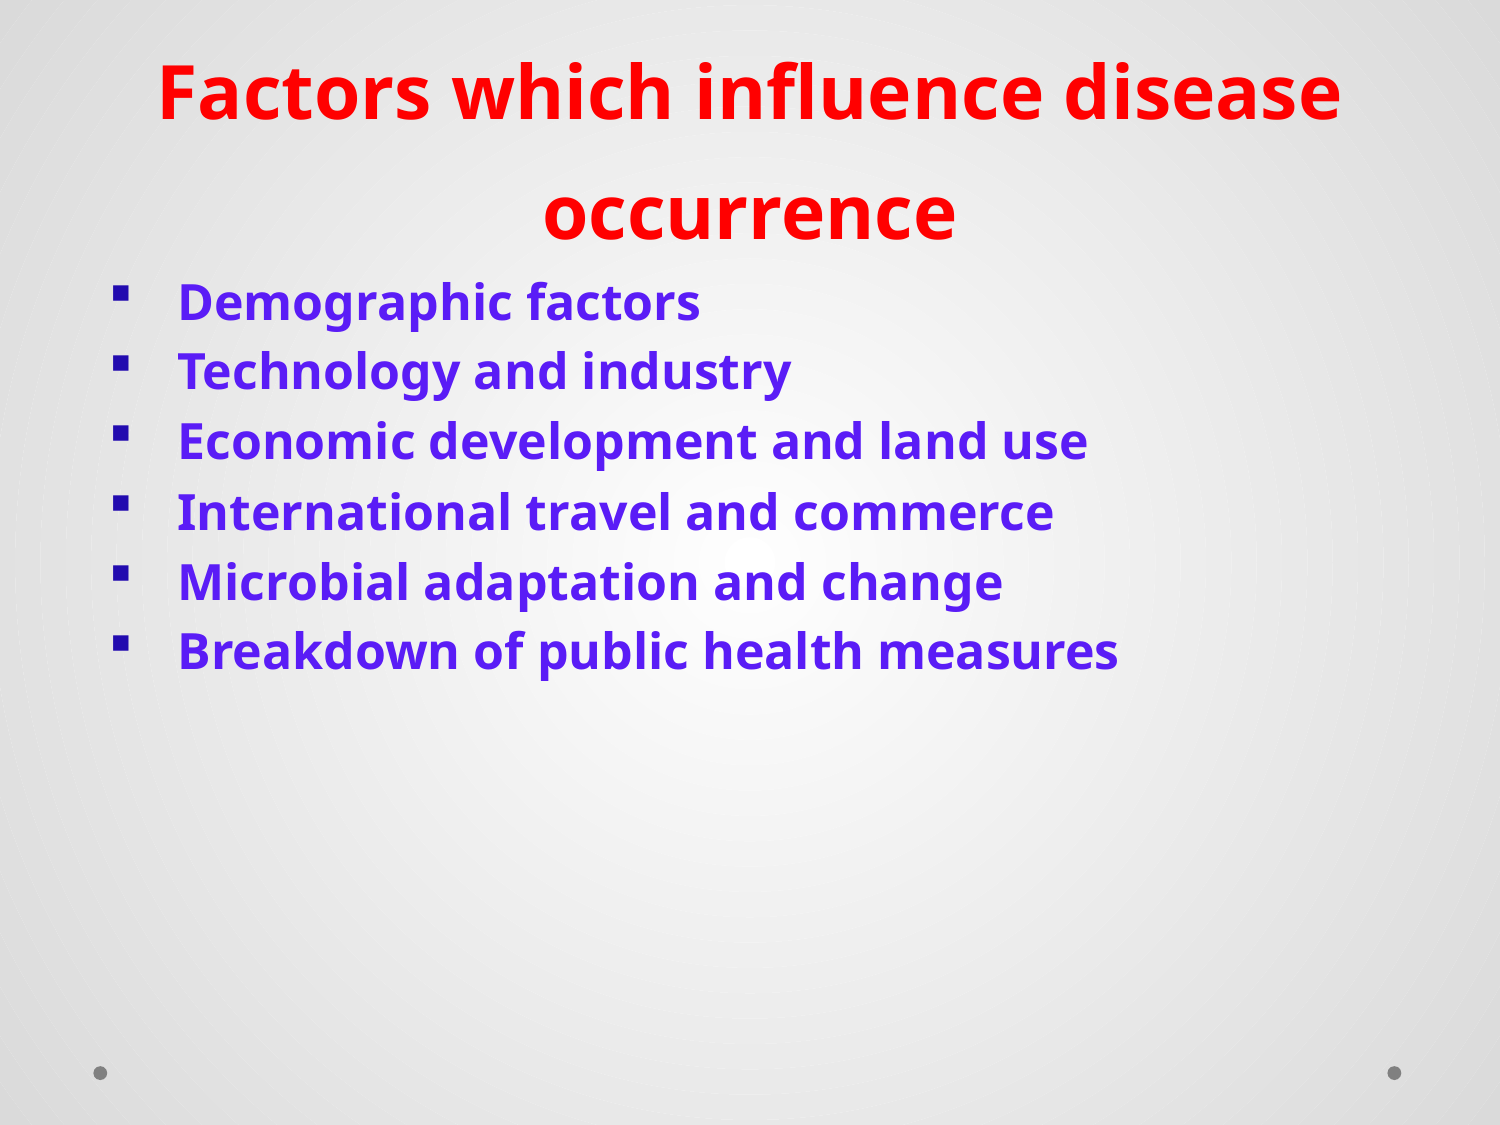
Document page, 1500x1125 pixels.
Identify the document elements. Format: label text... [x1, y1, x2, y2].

title Factors which influence disease occurrence [75, 0, 1425, 262]
list Demographic factors Technology and industry Economic development and land use International travel and commerce Microbial adaptation and change Breakdown of public health measures [75, 262, 1425, 1005]
